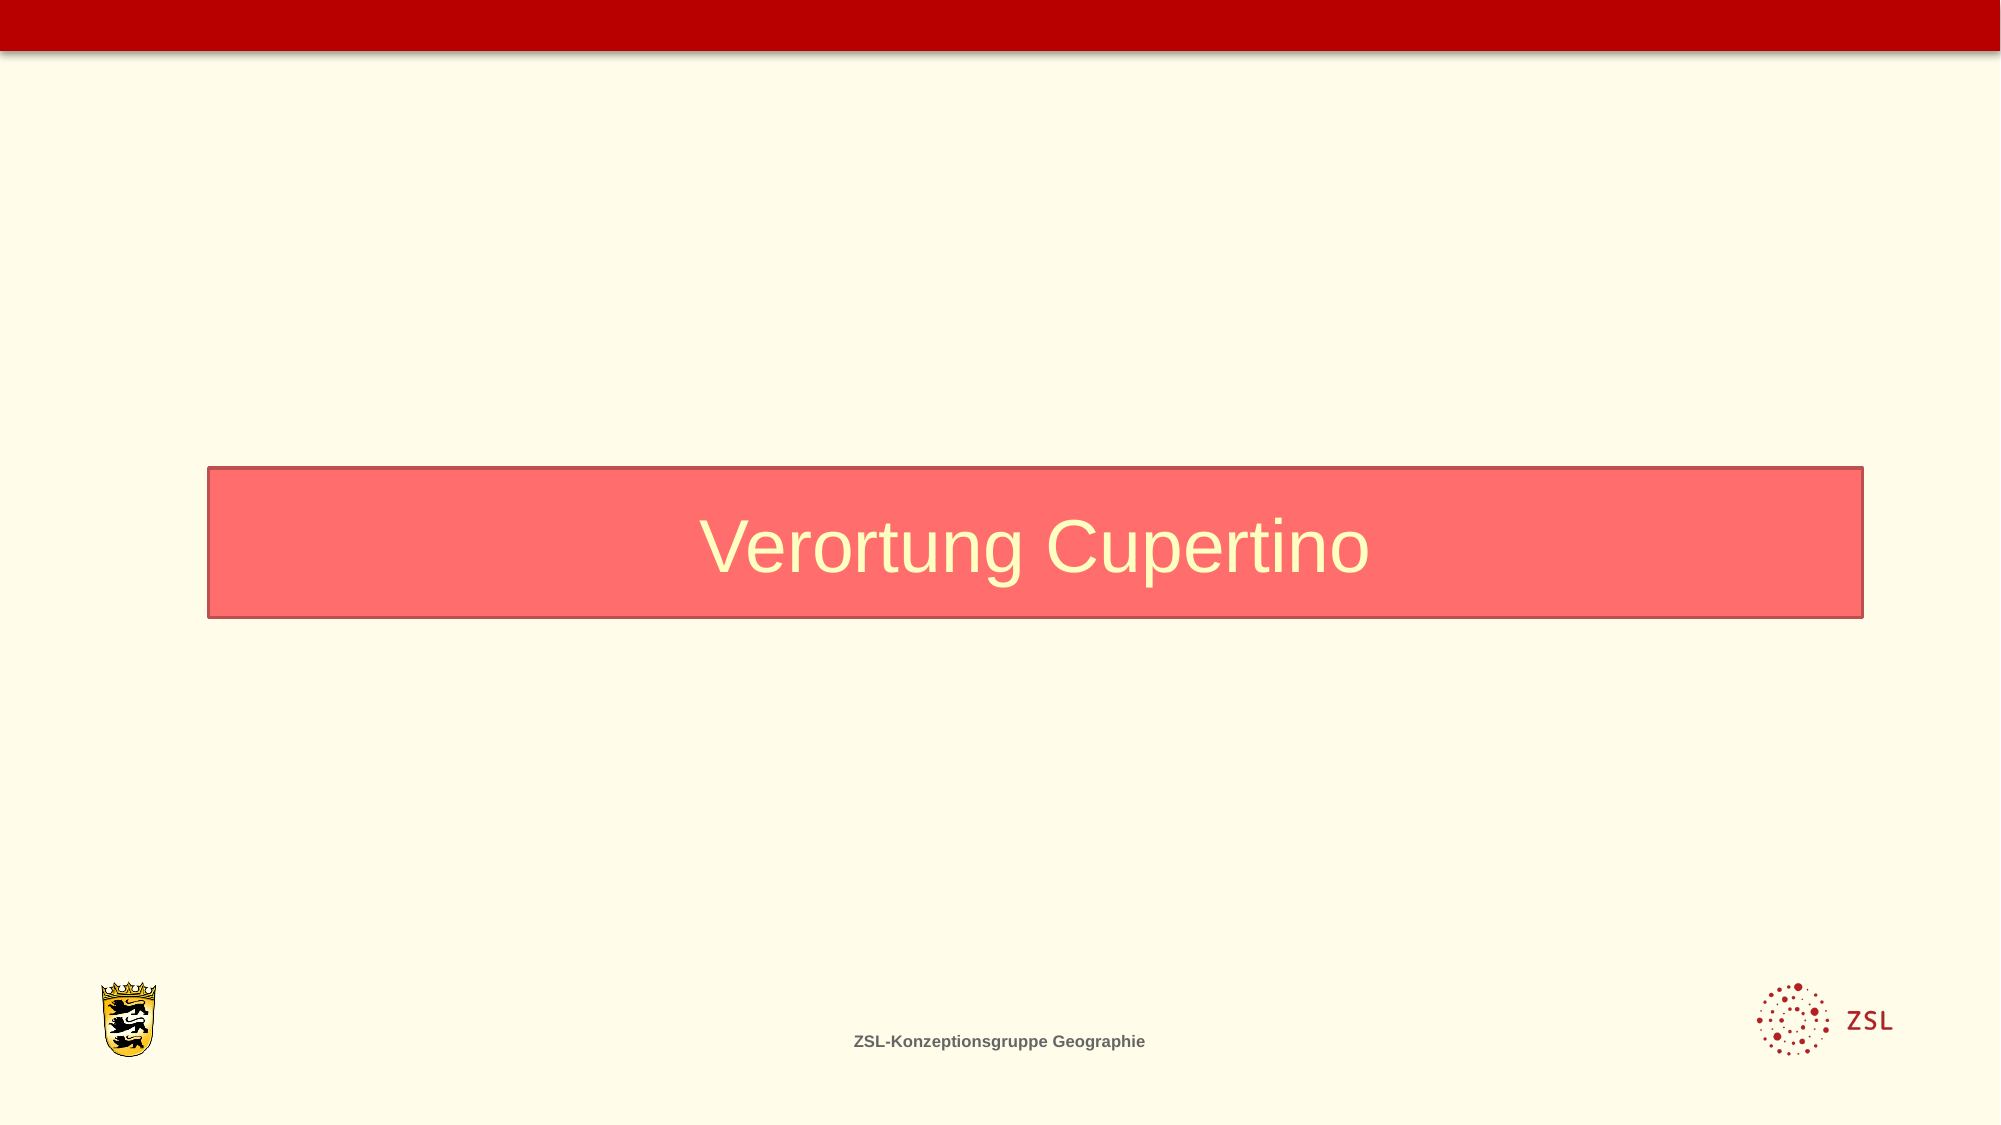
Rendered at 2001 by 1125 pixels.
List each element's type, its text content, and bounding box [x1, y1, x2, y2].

text_box Verortung Cupertino [207, 466, 1864, 619]
footer ZSL-Konzeptionsgruppe Geographie [704, 1023, 1296, 1083]
picture [99, 979, 158, 1059]
